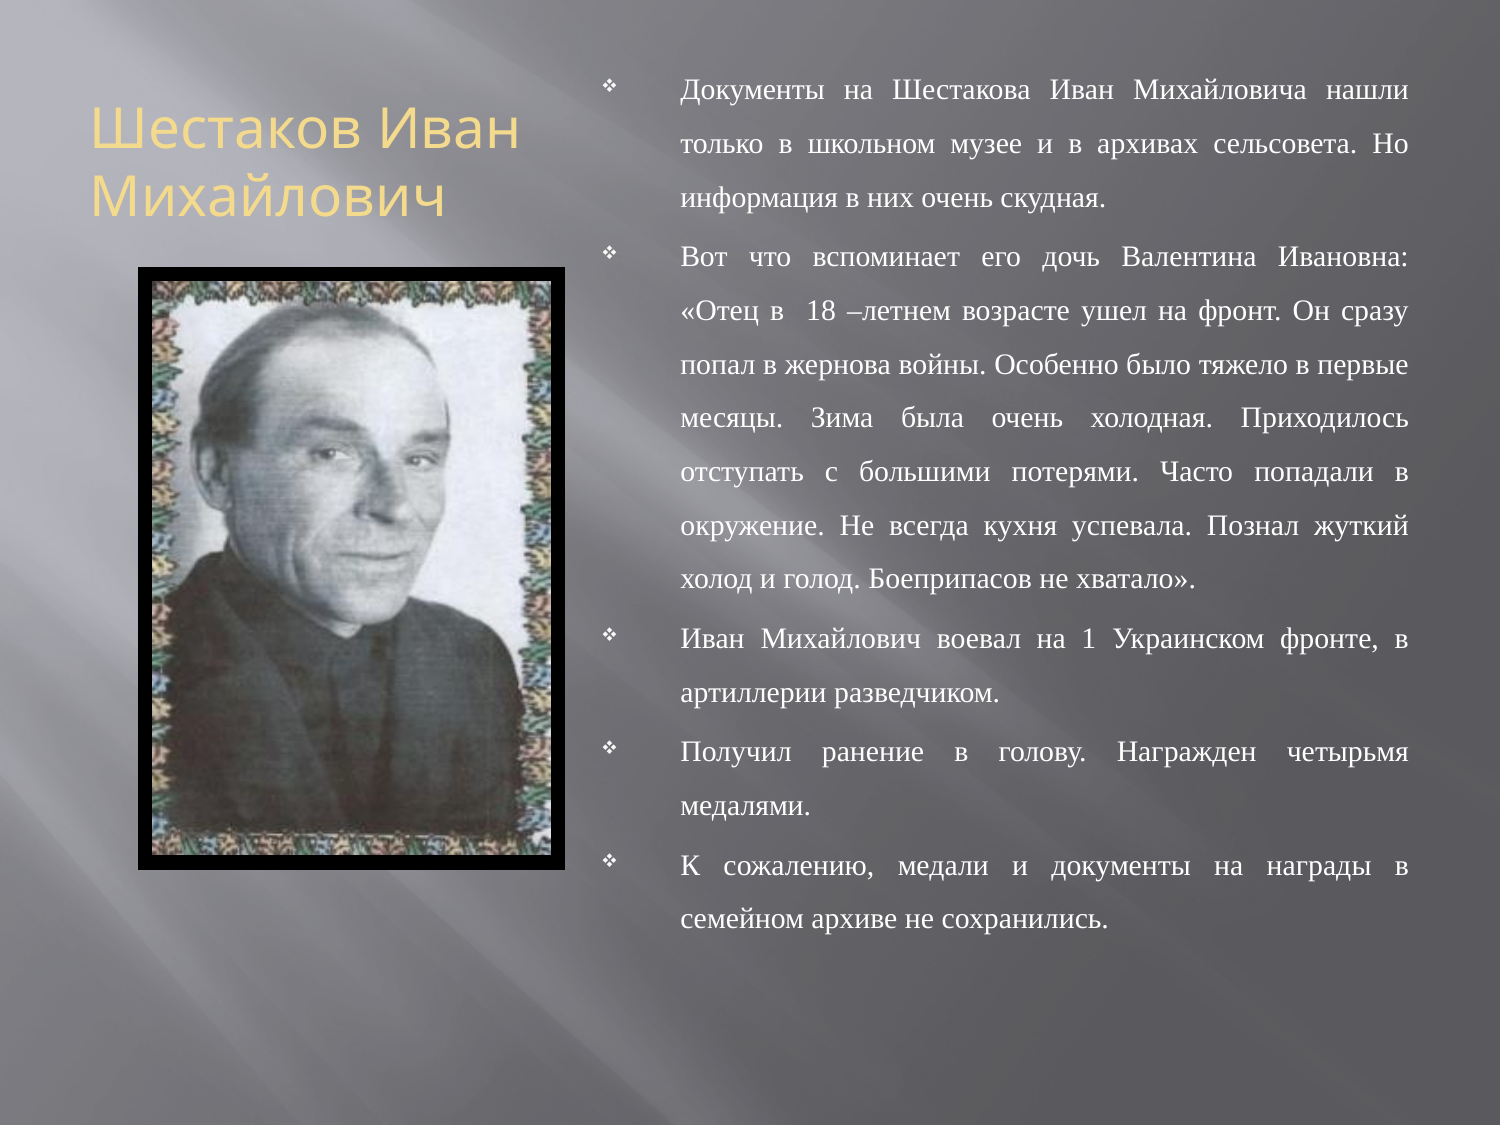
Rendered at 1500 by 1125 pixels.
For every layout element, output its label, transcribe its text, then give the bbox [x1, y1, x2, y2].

picture [152, 280, 552, 856]
list Документы на Шестакова Иван Михайловича нашли только в школьном музее и в архивах сельсовета. Но информация в них очень скудная. Вот что вспоминает его дочь Валентина Ивановна: «Отец в 18 –летнем возрасте ушел на фронт. Он сразу попал в жернова войны. Особенно было тяжело в первые месяцы. Зима была очень холодная. Приходилось отступать с большими потерями. Часто попадали в окружение. Не всегда кухня успевала. Познал жуткий холод и голод. Боеприпасов не хватало». Иван Михайлович воевал на 1 Украинском фронте, в артиллерии разведчиком. Получил ранение в голову. Награжден четырьмя медалями. К сожалению, медали и документы на награды в семейном архиве не сохранились. [586, 44, 1425, 1005]
title Шестаков Иван Михайлович [75, 44, 569, 236]
